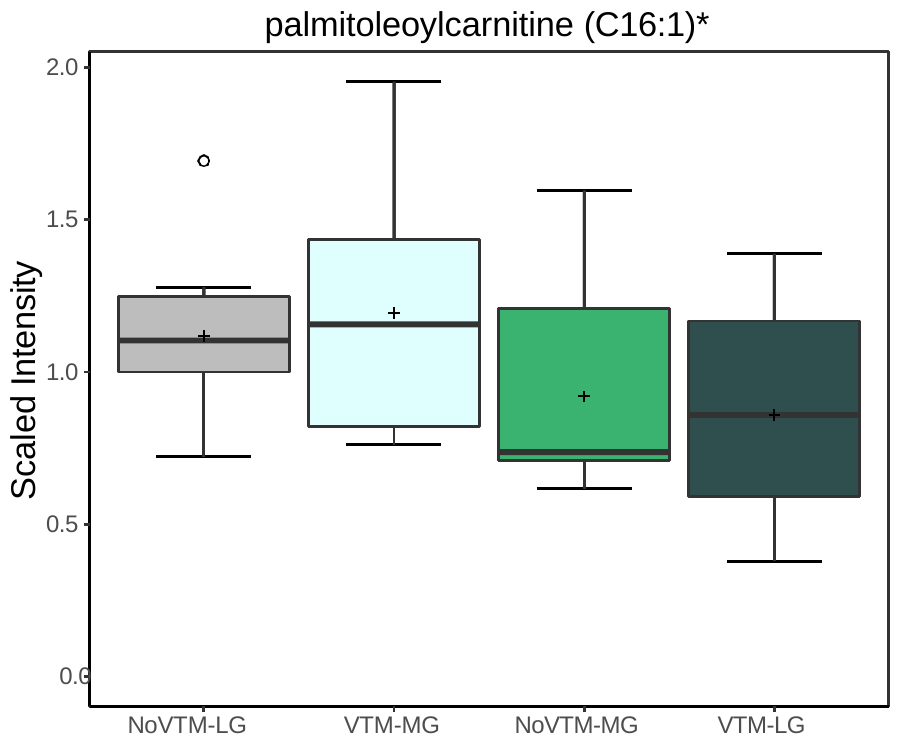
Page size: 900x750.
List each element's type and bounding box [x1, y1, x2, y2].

text_box [44, 201, 82, 233]
text_box [44, 49, 82, 81]
text_box [262, 0, 716, 44]
text_box [1, 256, 82, 503]
text_box [83, 50, 891, 738]
text_box [44, 506, 82, 538]
footer [57, 661, 95, 750]
slide_number [125, 713, 257, 750]
